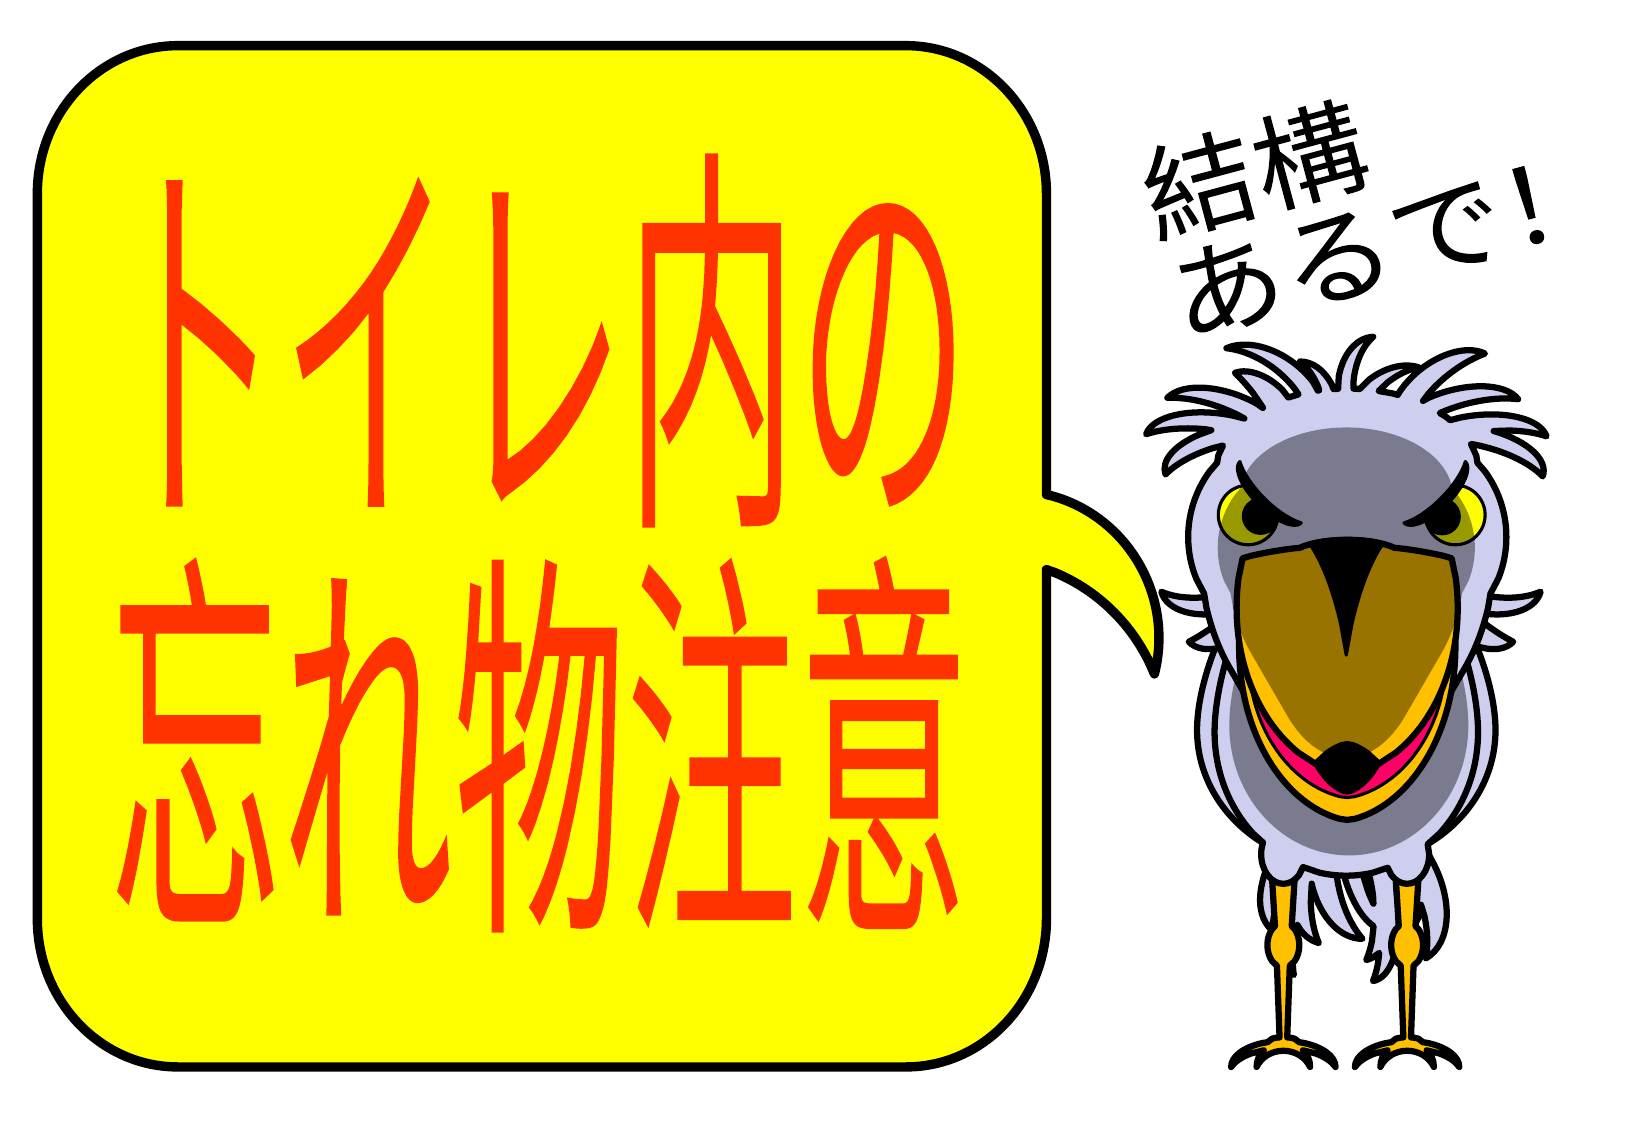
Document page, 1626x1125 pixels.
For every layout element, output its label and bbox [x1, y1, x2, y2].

text_box [1145, 336, 1547, 1068]
text_box [37, 45, 1140, 1067]
